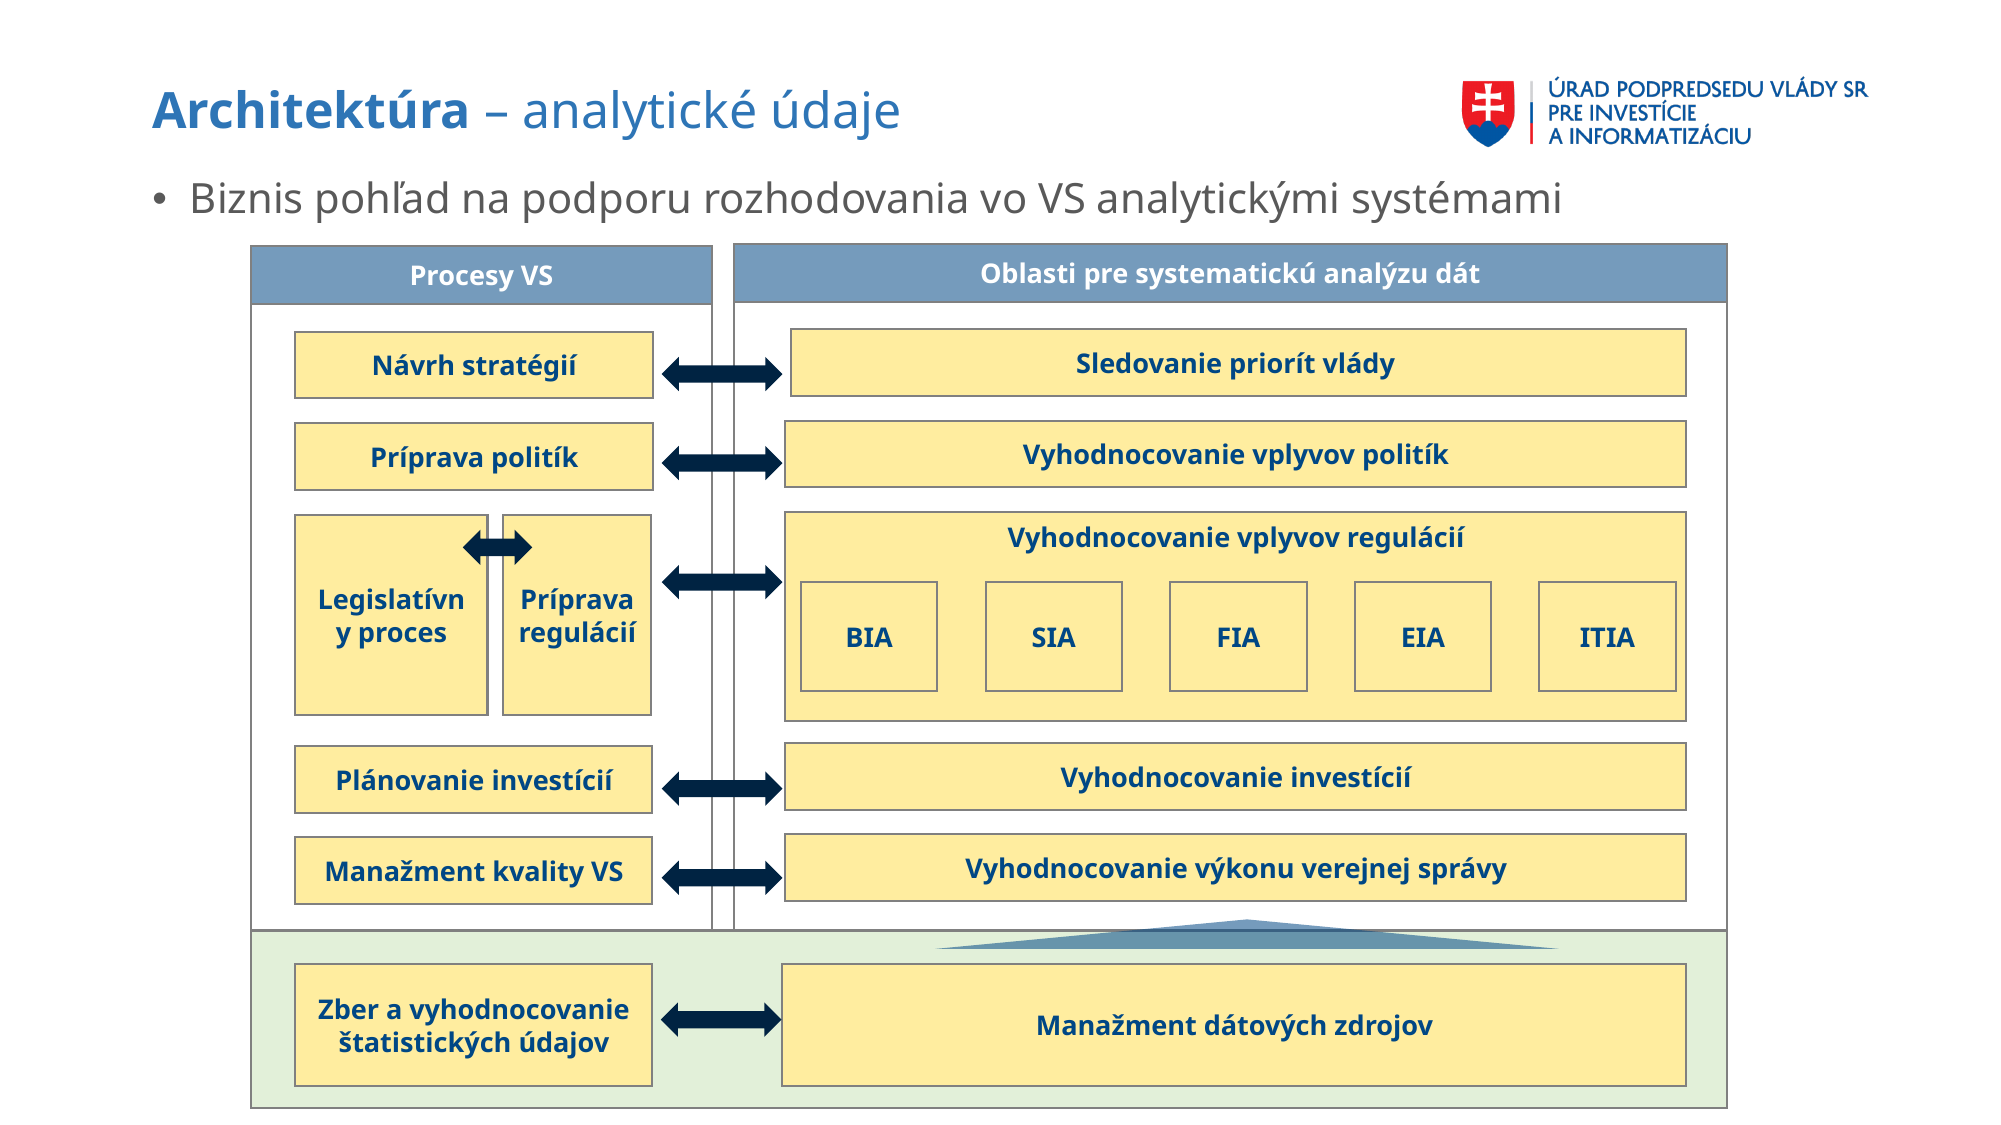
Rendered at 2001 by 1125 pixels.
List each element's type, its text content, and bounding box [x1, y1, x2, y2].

picture [1412, 30, 1918, 194]
text_box Vyhodnocovanie výkonu verejnej správy [785, 834, 1687, 902]
text_box ITIA [1539, 581, 1676, 691]
text_box FIA [1170, 581, 1307, 691]
text_box [661, 564, 783, 600]
text_box [935, 919, 1559, 949]
text_box EIA [1354, 581, 1492, 691]
text_box Plánovanie investícií [295, 746, 653, 813]
text_box Vyhodnocovanie vplyvov politík [785, 420, 1687, 488]
list Biznis pohľad na podporu rozhodovania vo VS analytickými systémami [137, 170, 1705, 242]
text_box BIA [801, 581, 938, 691]
text_box SIA [985, 581, 1122, 691]
text_box [462, 529, 533, 565]
text_box Oblasti pre systematickú analýzu dát [733, 244, 1727, 302]
text_box Zber a vyhodnocovanie štatistických údajov [295, 963, 653, 1087]
text_box Príprava politík [295, 423, 653, 491]
text_box Manažment kvality VS [295, 837, 653, 904]
text_box Vyhodnocovanie investícií [785, 743, 1687, 811]
text_box [661, 860, 783, 895]
text_box [250, 304, 713, 935]
text_box Procesy VS [250, 246, 713, 304]
text_box [251, 930, 1727, 1109]
text_box Legislatívny proces [295, 515, 488, 715]
text_box Manažment dátových zdrojov [782, 963, 1687, 1087]
text_box [733, 302, 1727, 930]
text_box [661, 445, 783, 481]
text_box [661, 356, 783, 392]
text_box Návrh stratégií [295, 331, 653, 399]
text_box Príprava regulácií [503, 515, 652, 715]
text_box Sledovanie priorít vlády [791, 328, 1687, 396]
text_box Vyhodnocovanie vplyvov regulácií [785, 512, 1687, 722]
text_box [661, 771, 783, 806]
text_box [660, 1002, 782, 1037]
title Architektúra – analytické údaje [137, 70, 1323, 154]
